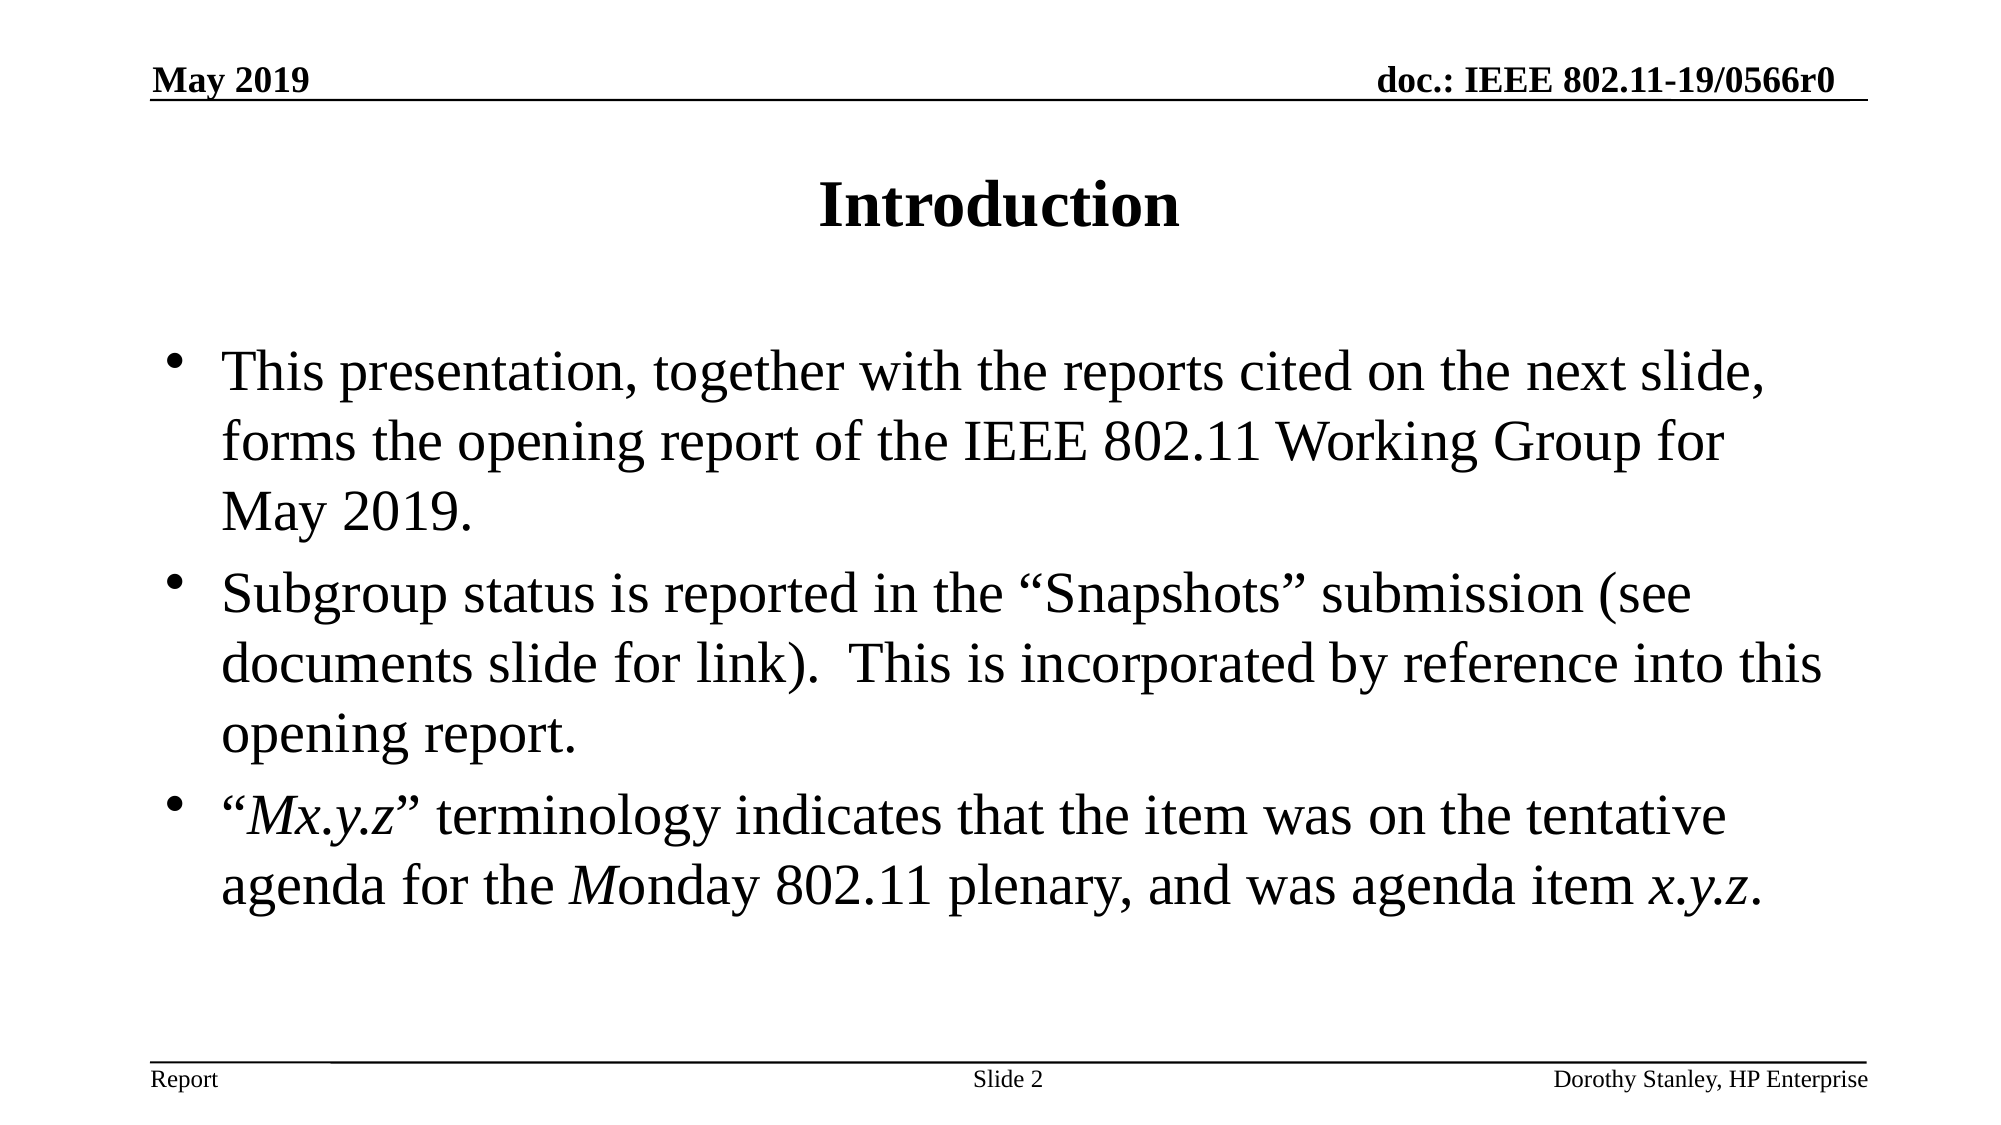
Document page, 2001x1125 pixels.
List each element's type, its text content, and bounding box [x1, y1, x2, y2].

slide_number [152, 54, 406, 101]
slide_number Slide 2 [964, 1061, 1053, 1093]
title Introduction [150, 112, 1850, 288]
footer Dorothy Stanley, HP Enterprise [1512, 1061, 1869, 1093]
list This presentation, together with the reports cited on the next slide, forms the opening report of the IEEE 802.11 Working Group for May 2019. Subgroup status is reported in the “Snapshots” submission (see documents slide for link). This is incorporated by reference into this opening report. “Mx.y.z” terminology indicates that the item was on the tentative agenda for the Monday 802.11 plenary, and was agenda item x.y.z. [150, 324, 1850, 1000]
